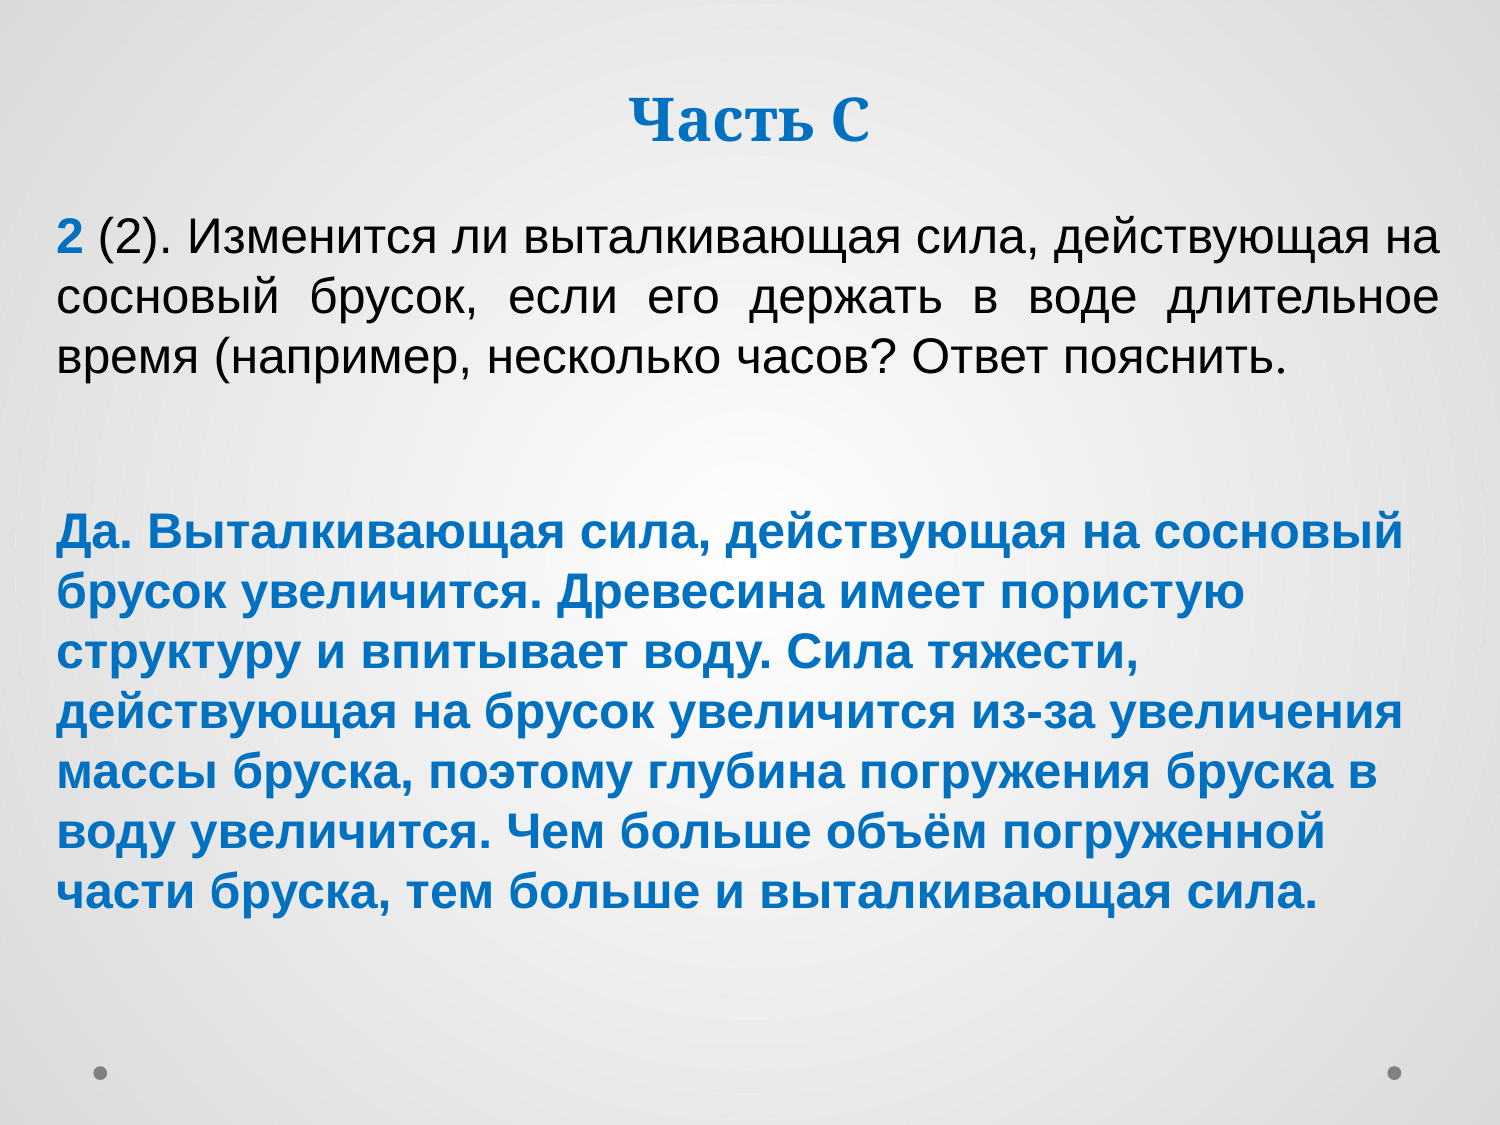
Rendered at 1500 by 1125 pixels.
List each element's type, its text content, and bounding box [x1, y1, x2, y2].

text_box Да. Выталкивающая сила, действующая на сосновый брусок увеличится. Древесина имеет пористую структуру и впитывает воду. Сила тяжести, действующая на брусок увеличится из-за увеличения массы бруска, поэтому глубина погружения бруска в воду увеличится. Чем больше объём погруженной части бруска, тем больше и выталкивающая сила. [41, 491, 1471, 927]
title Часть С [75, 54, 1425, 161]
text_box 2 (2). Изменится ли выталкивающая сила, действующая на сосновый брусок, если его держать в воде длительное время (например, несколько часов? Ответ пояснить. [41, 196, 1459, 491]
